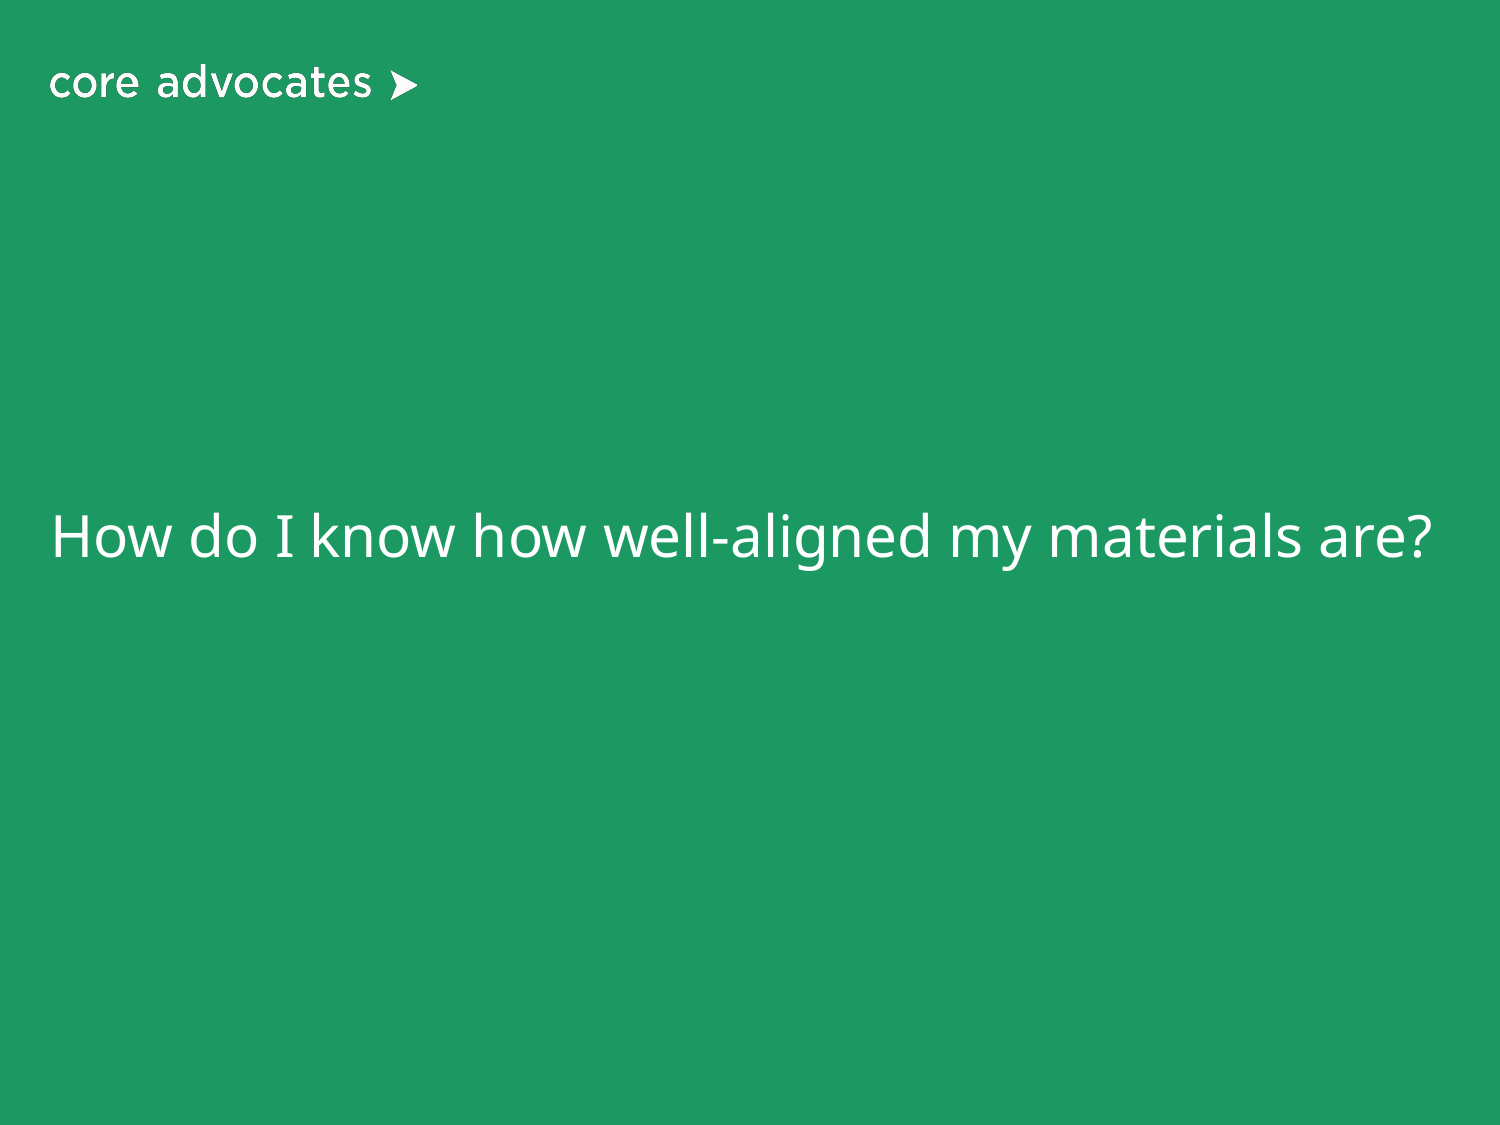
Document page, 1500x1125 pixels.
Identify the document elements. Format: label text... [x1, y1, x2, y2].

picture [50, 64, 417, 100]
title How do I know how well-aligned my materials are? [35, 396, 1450, 672]
